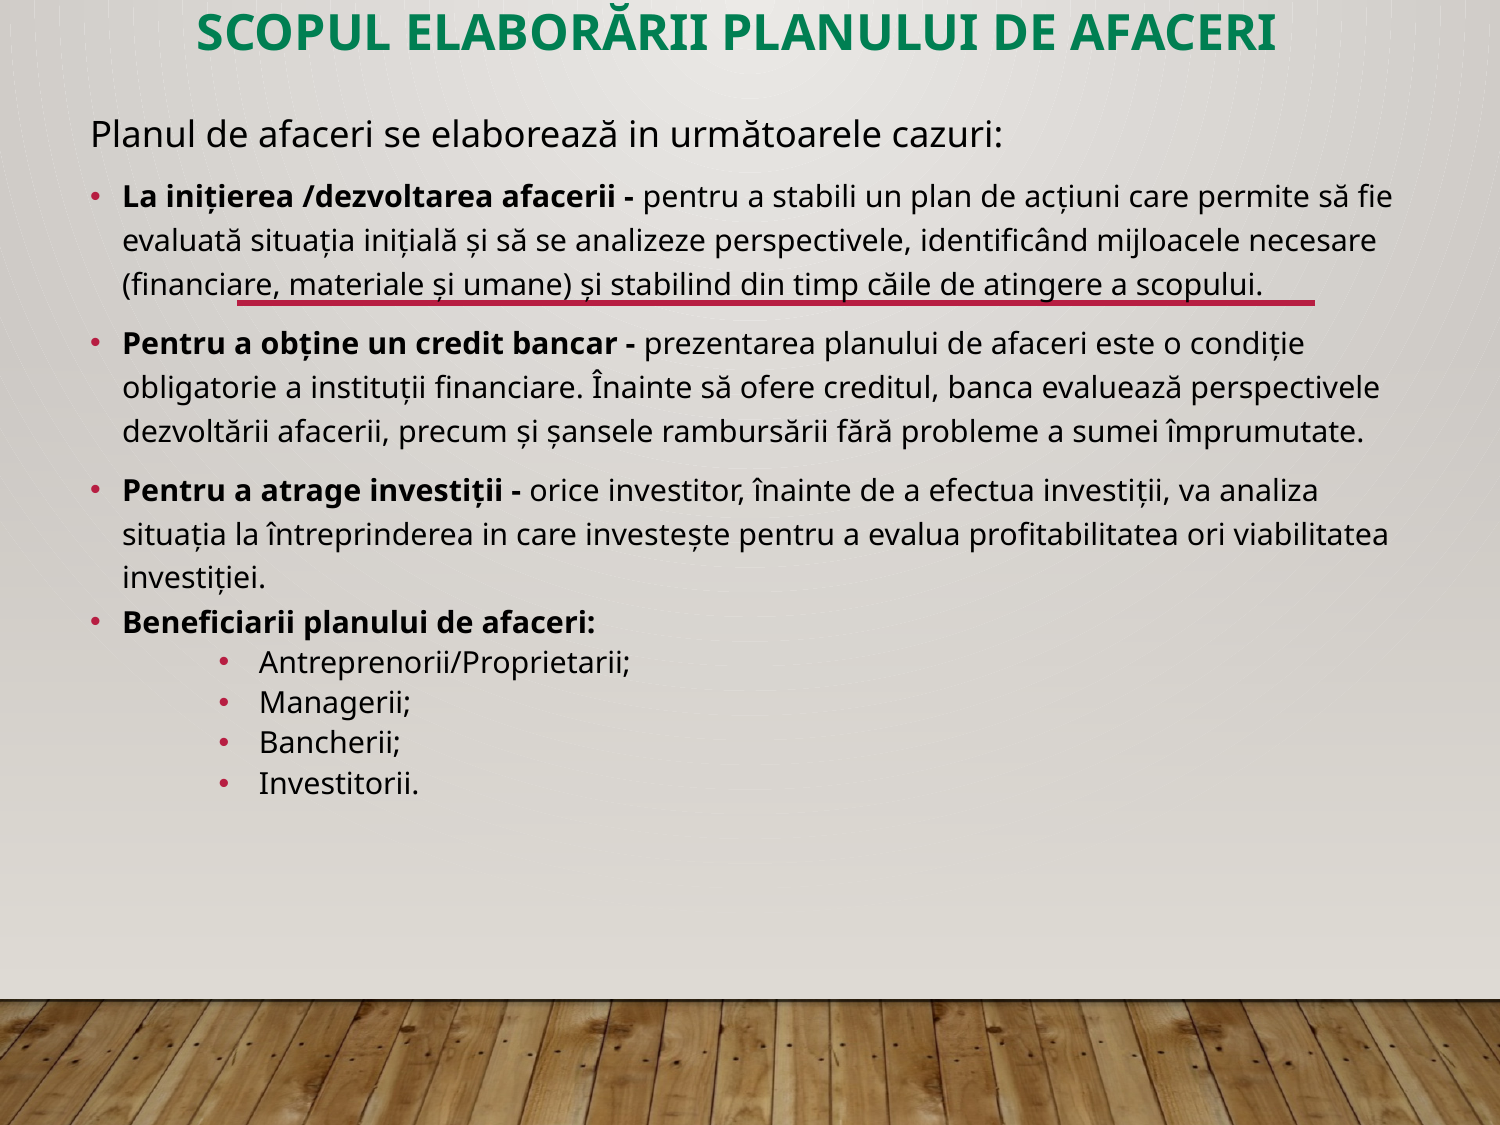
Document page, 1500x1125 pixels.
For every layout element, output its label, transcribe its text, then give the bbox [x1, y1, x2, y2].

picture [0, 999, 1500, 1125]
title SCOPUL ELABORĂRII PLANULUI DE AFACERI [75, 0, 1425, 123]
list Planul de afaceri se elaborează in următoarele cazuri: La inițierea /dezvoltarea afacerii - pentru a stabili un plan de acţiuni care permite să fie evaluată situaţia inițială și să se analizeze perspectivele, identificând mijloacele necesare (financiare, materiale și umane) și stabilind din timp căile de atingere a scopului. Pentru a obţine un credit bancar - prezentarea planului de afaceri este o condiţie obligatorie a instituţii financiare. Înainte să ofere creditul, banca evaluează perspectivele dezvoltării afacerii, precum şi şansele rambursării fără probleme a sumei împrumutate. Pentru a atrage investiţii - orice investitor, înainte de a efectua investiţii, va analiza situaţia la întreprinderea in care investeşte pentru a evalua profitabilitatea ori viabilitatea investiției. Beneficiarii planului de afaceri: Antreprenorii/Proprietarii; Managerii; Bancherii; Investitorii. [75, 112, 1413, 1013]
